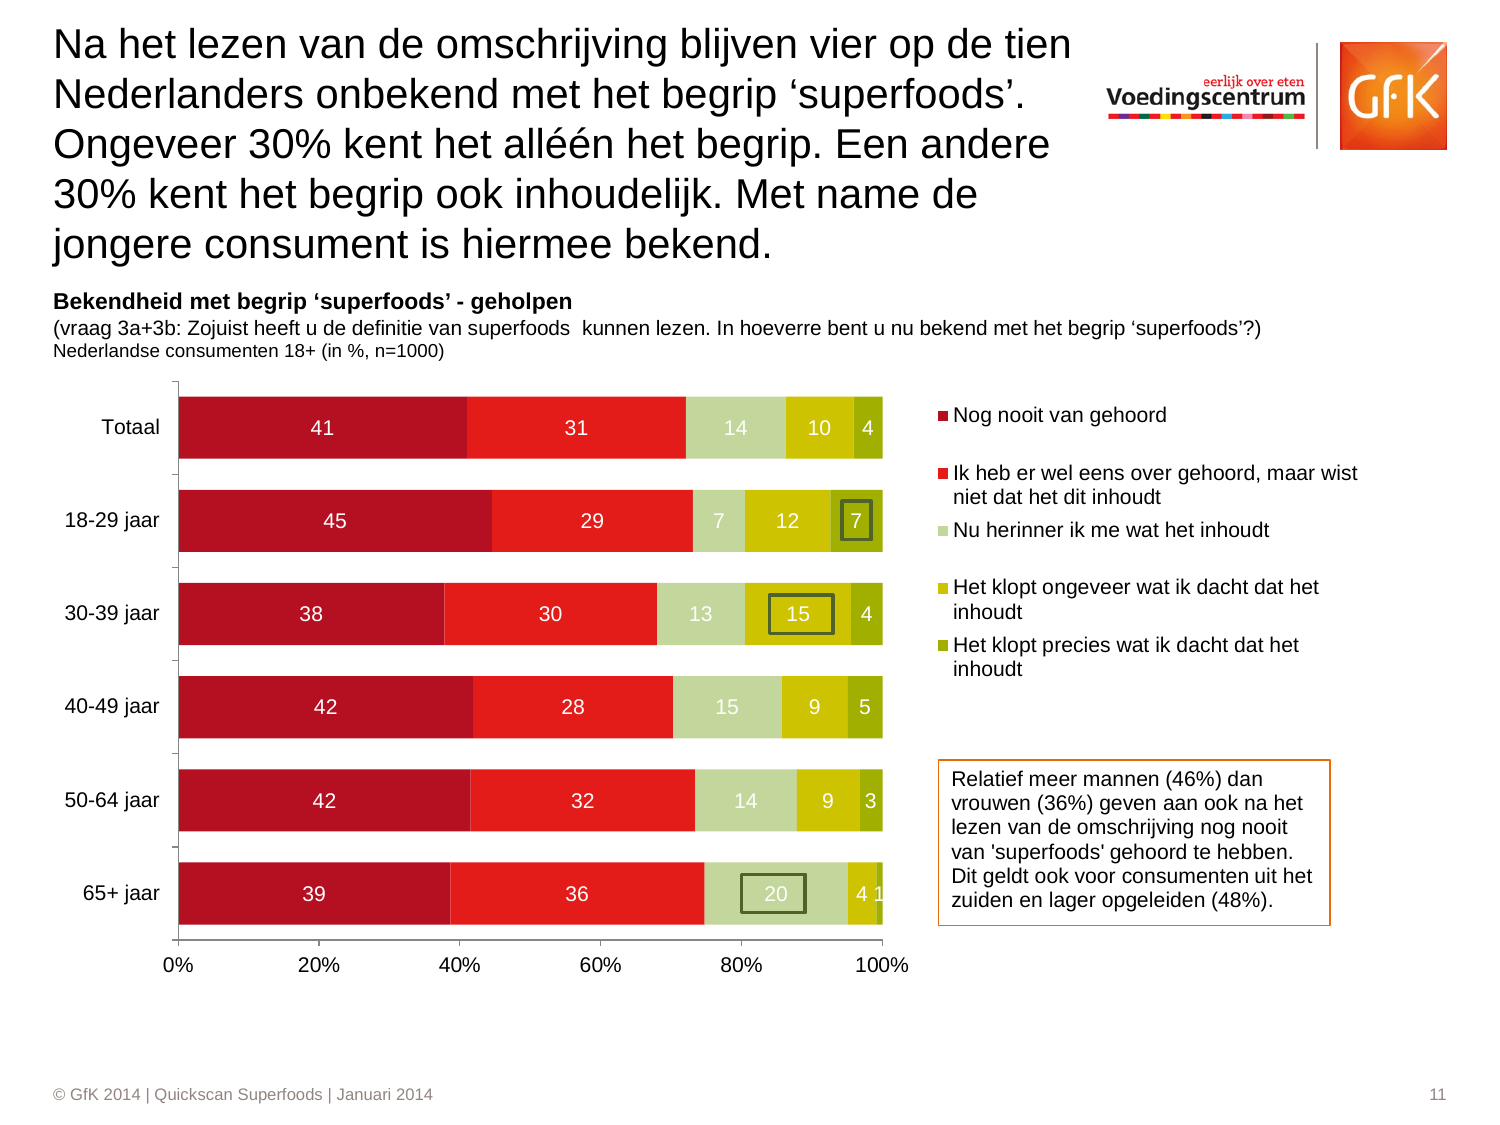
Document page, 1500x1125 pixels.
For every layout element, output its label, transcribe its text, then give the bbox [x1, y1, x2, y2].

picture [1340, 42, 1447, 150]
picture [1104, 73, 1306, 120]
title Na het lezen van de omschrijving blijven vier op de tien Nederlanders onbekend met het begrip ‘superfoods’. Ongeveer 30% kent het alléén het begrip. Een andere 30% kent het begrip ook inhoudelijk. Met name de jongere consument is hiermee bekend. [53, 42, 1093, 268]
picture [52, 361, 1377, 988]
text_box Bekendheid met begrip ‘superfoods’ - geholpen (vraag 3a+3b: Zojuist heeft u de definitie van superfoods kunnen lezen. In hoeverre bent u nu bekend met het begrip ‘superfoods’?) Nederlandse consumenten 18+ (in %, n=1000) [53, 255, 1388, 362]
